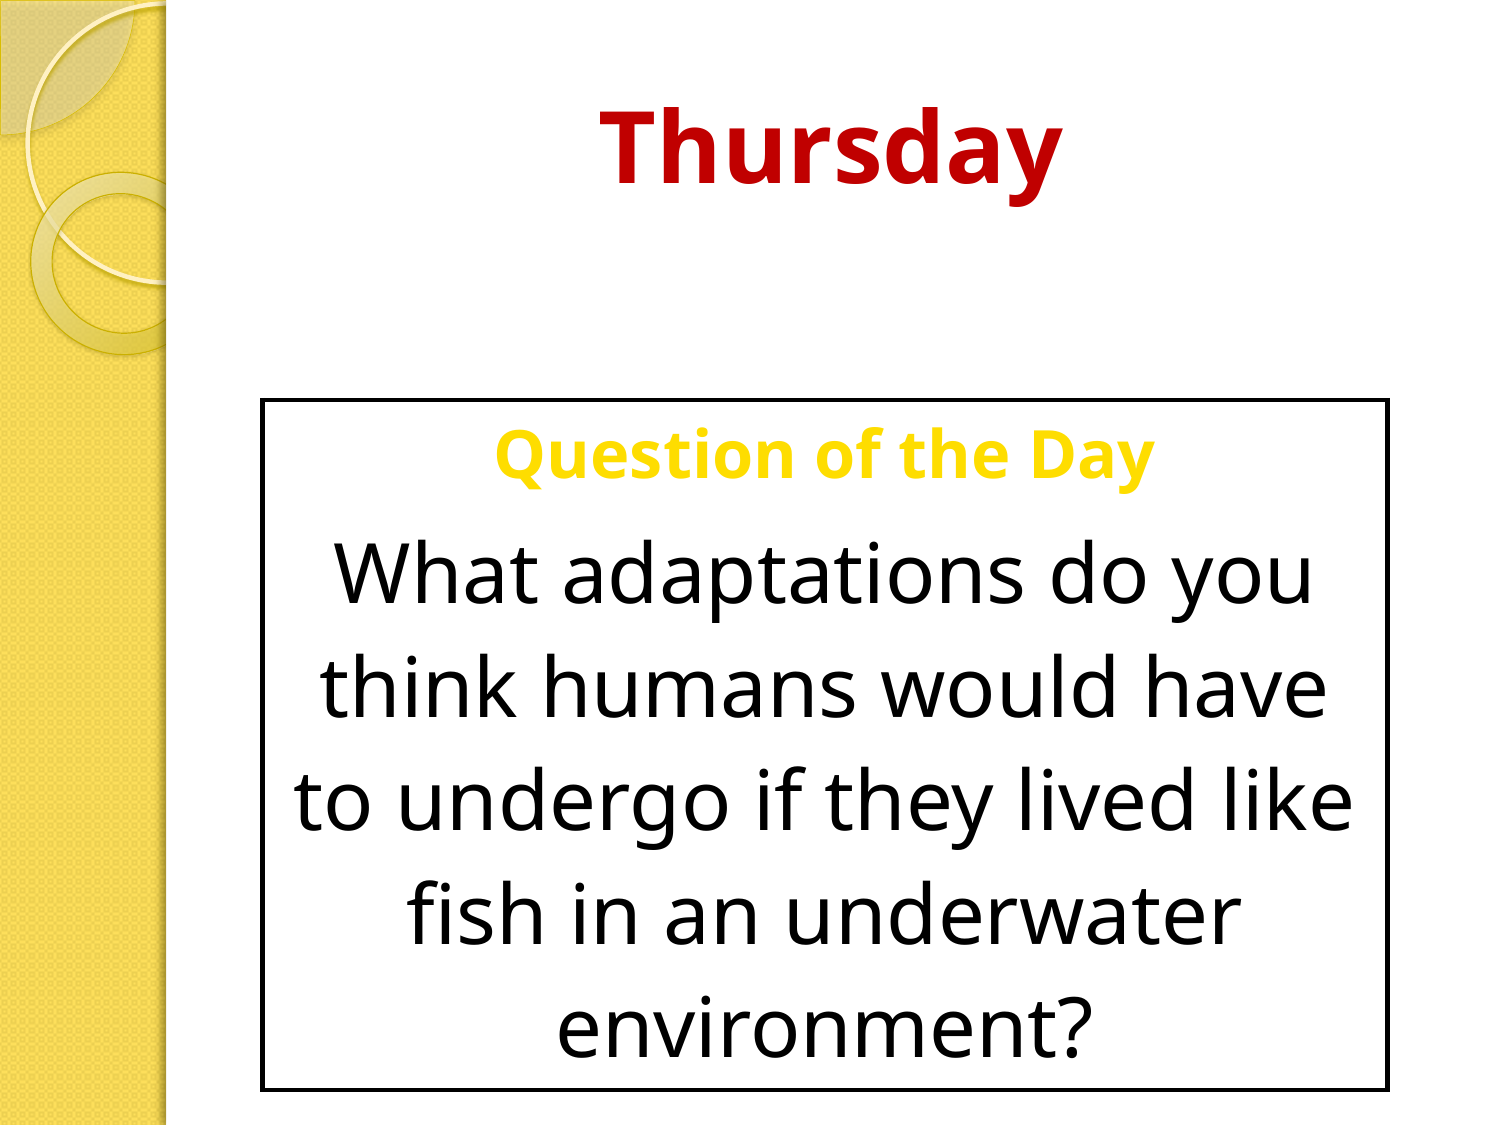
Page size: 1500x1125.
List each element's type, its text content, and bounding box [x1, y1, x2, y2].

table_header Question of the Day What adaptations do you think humans would have to undergo if they lived like fish in an underwater environment? [265, 402, 1385, 1088]
title Thursday [225, 37, 1438, 250]
